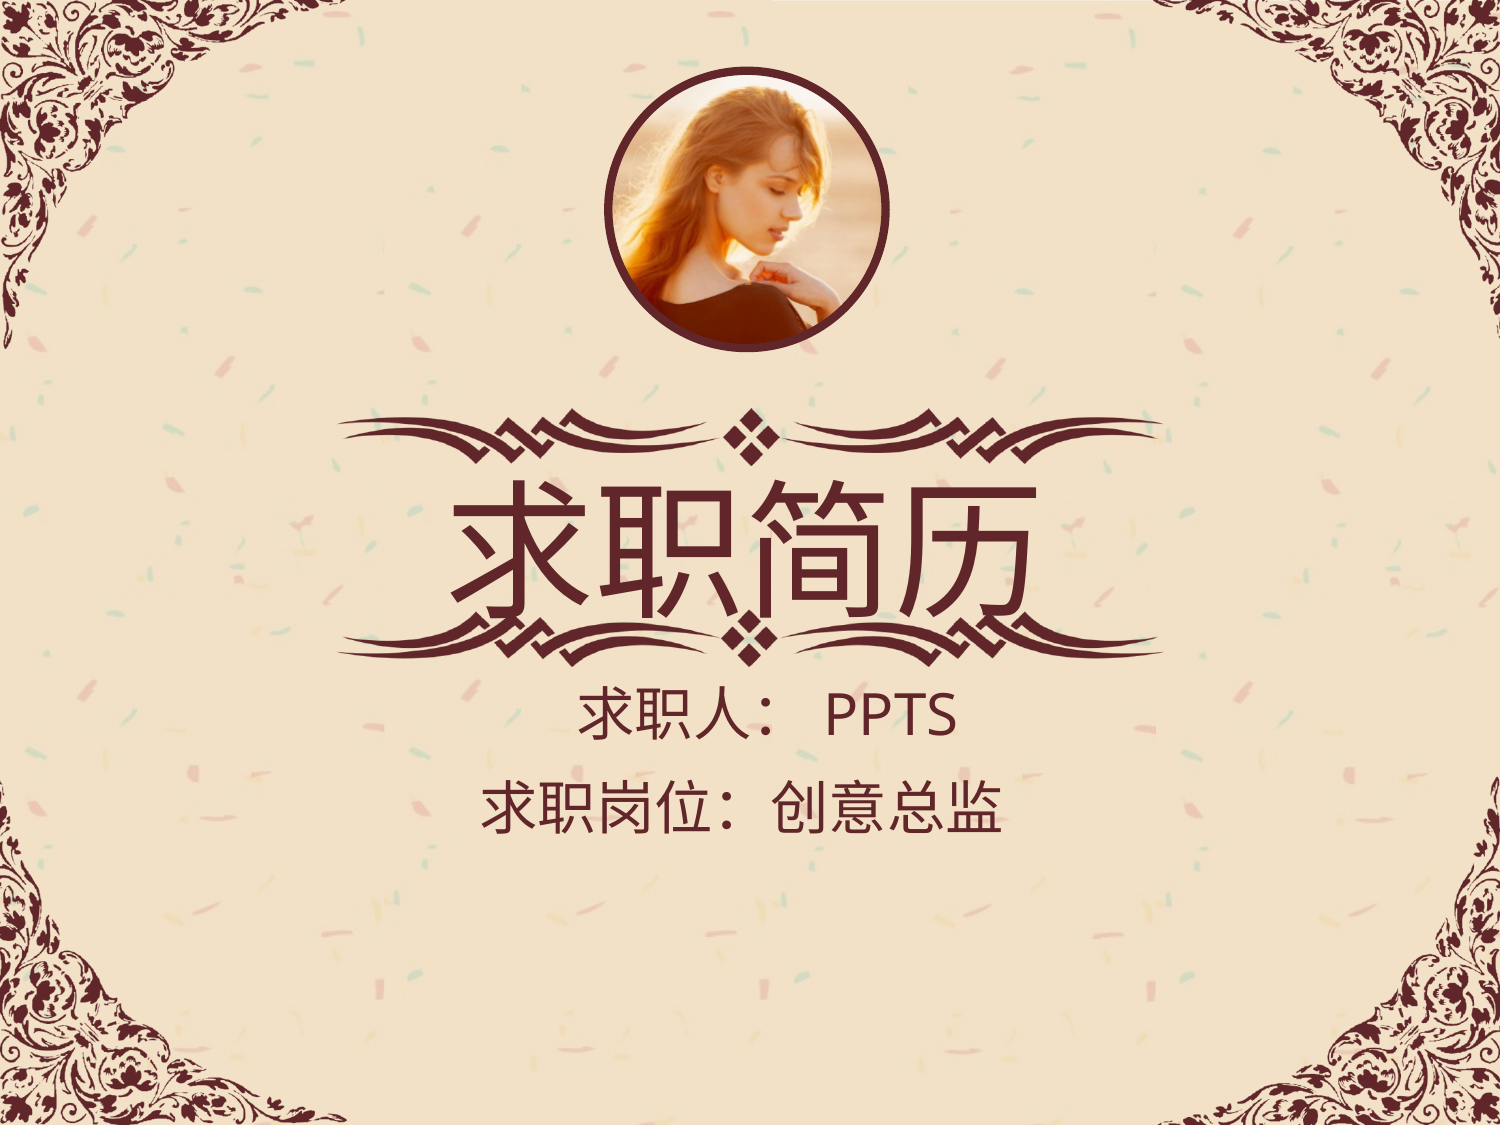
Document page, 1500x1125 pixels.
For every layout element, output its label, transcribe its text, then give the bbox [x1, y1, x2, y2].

text_box 求职简历 [348, 474, 1140, 608]
picture [335, 408, 1164, 466]
picture [1151, 776, 1500, 1125]
picture [0, 0, 351, 349]
picture [335, 609, 1164, 667]
text_box [608, 70, 886, 349]
text_box 求职人：PPTS [371, 673, 1164, 754]
text_box 求职岗位：创意总监 [312, 763, 1105, 849]
picture [0, 773, 347, 1125]
picture [1153, 0, 1500, 346]
